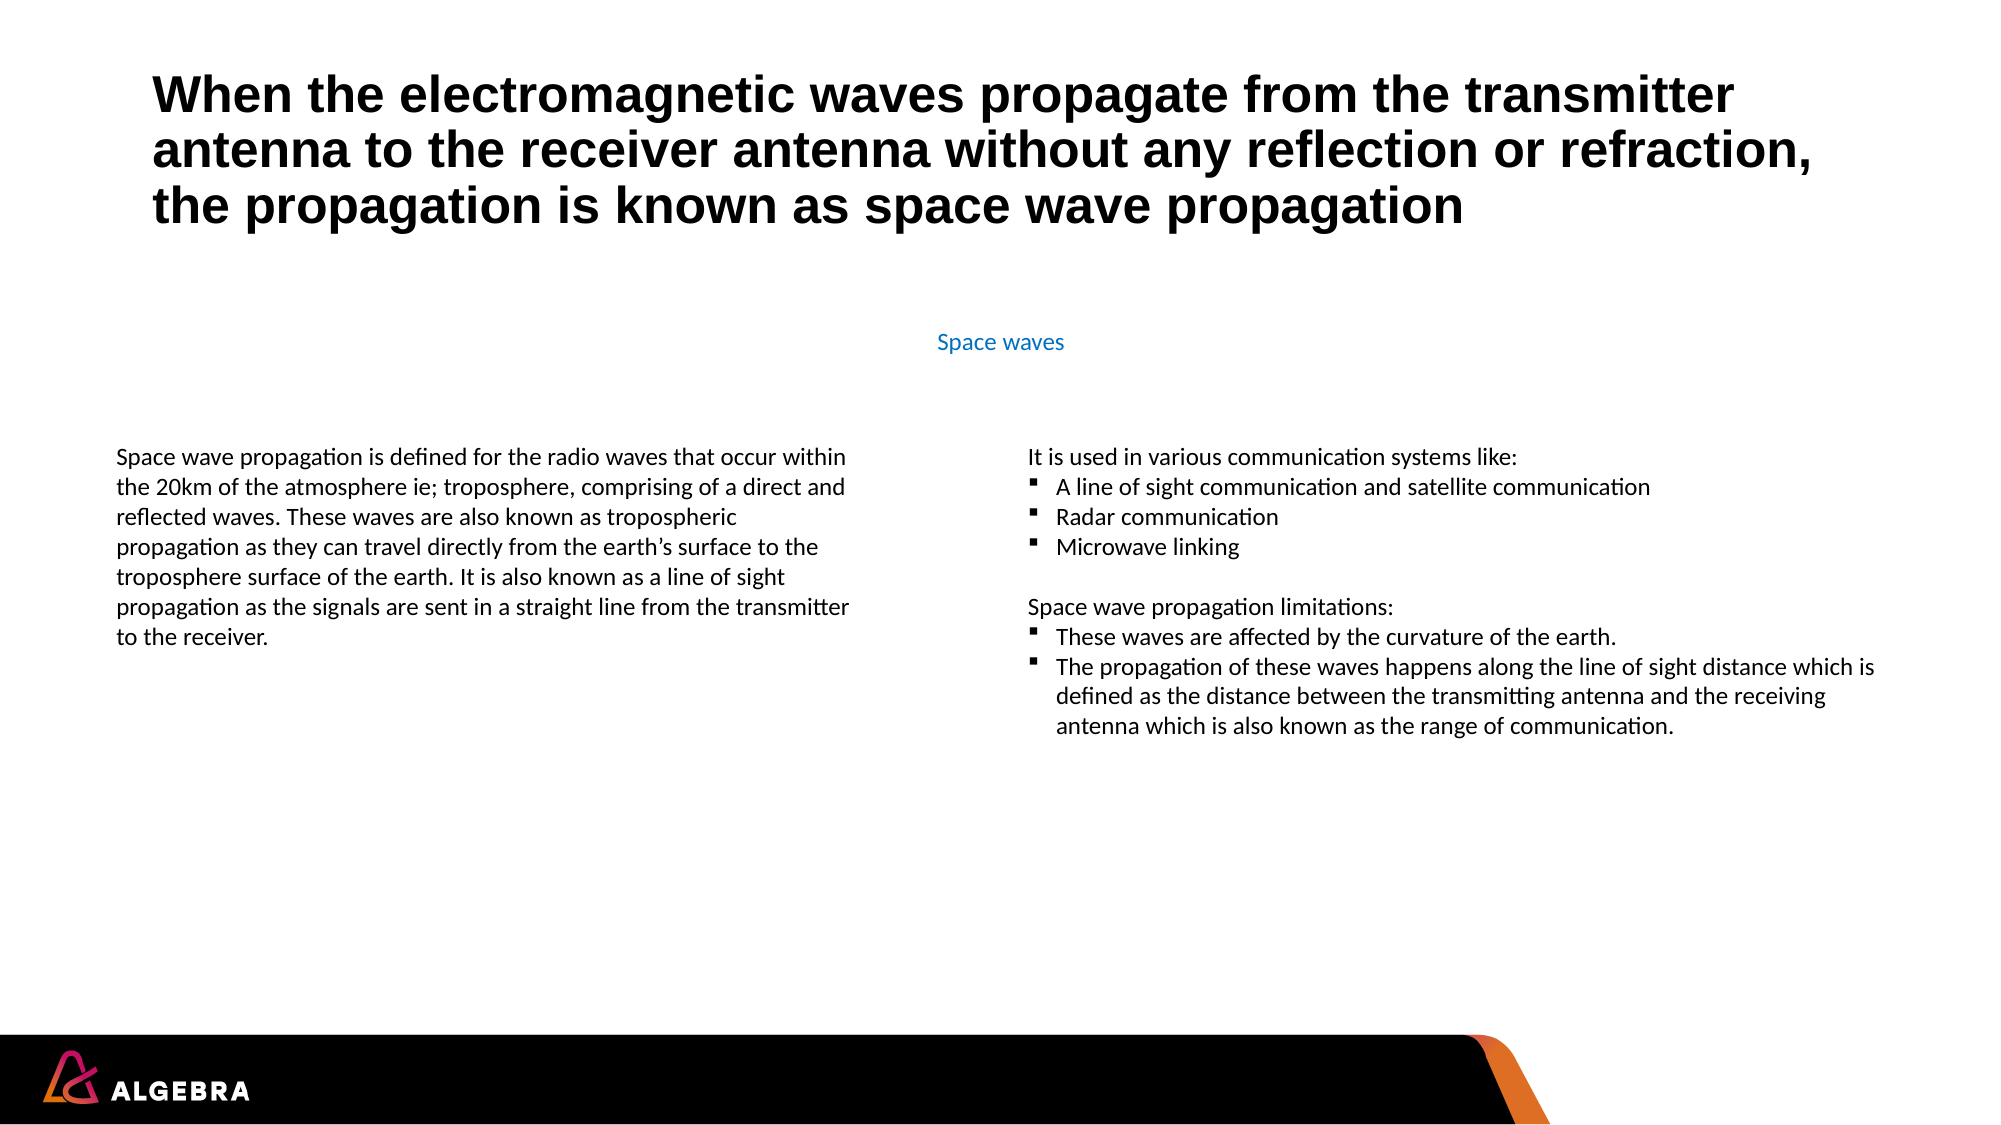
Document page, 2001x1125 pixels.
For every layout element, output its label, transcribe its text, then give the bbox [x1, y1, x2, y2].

text_box Space wave propagation is defined for the radio waves that occur within the 20km of the atmosphere ie; troposphere, comprising of a direct and reflected waves. These waves are also known as tropospheric propagation as they can travel directly from the earth’s surface to the troposphere surface of the earth. It is also known as a line of sight propagation as the signals are sent in a straight line from the transmitter to the receiver. [100, 432, 880, 747]
title When the electromagnetic waves propagate from the transmitter antenna to the receiver antenna without any reflection or refraction, the propagation is known as space wave propagation [137, 59, 1863, 278]
picture [0, 1034, 1733, 1125]
text_box It is used in various communication systems like: A line of sight communication and satellite communication Radar communication Microwave linking Space wave propagation limitations: These waves are affected by the curvature of the earth. The propagation of these waves happens along the line of sight distance which is defined as the distance between the transmitting antenna and the receiving antenna which is also known as the range of communication. [1012, 432, 1902, 747]
text_box Space waves [738, 317, 1265, 364]
